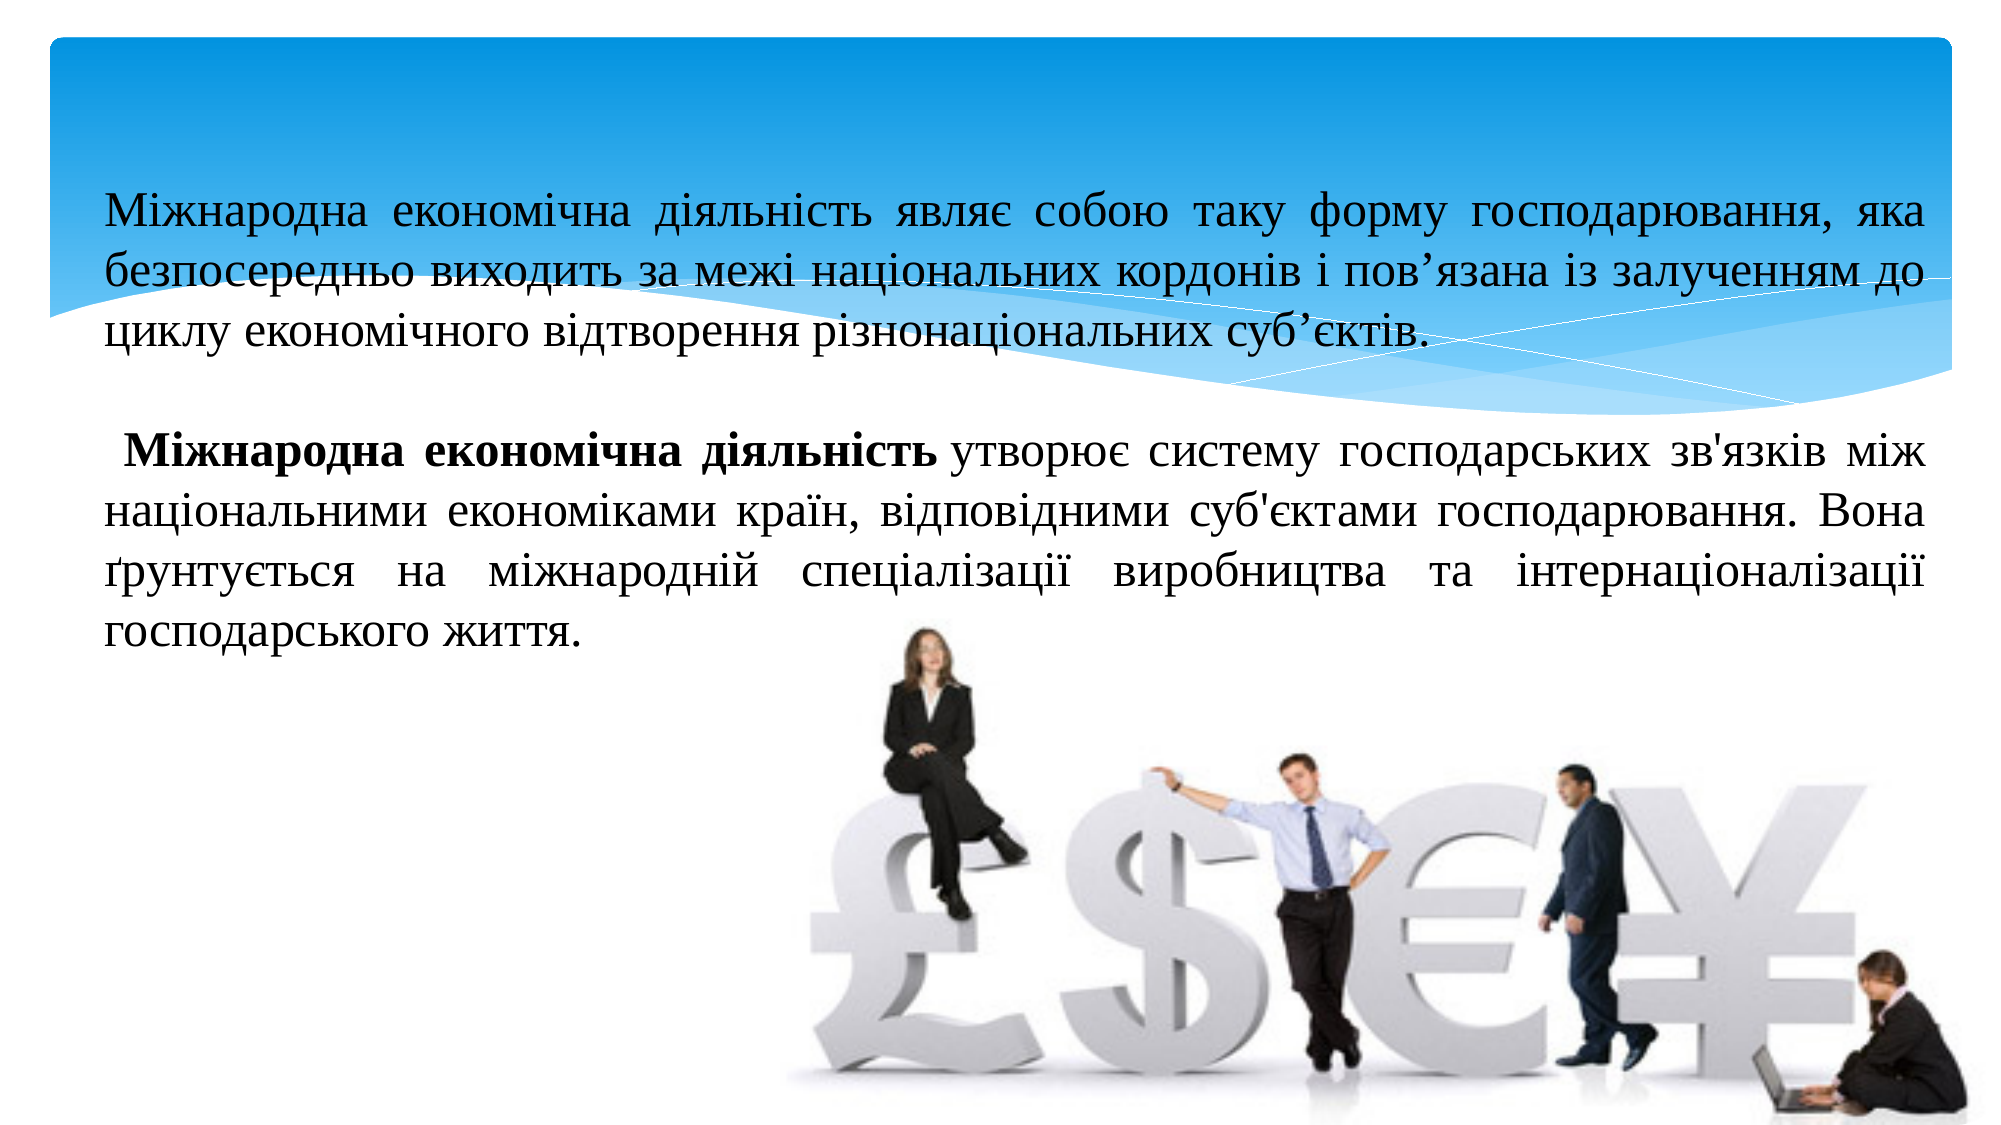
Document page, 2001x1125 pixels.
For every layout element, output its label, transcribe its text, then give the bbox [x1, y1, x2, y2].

picture [741, 617, 2000, 1125]
text_box Міжнародна економічна діяльність являє собою таку форму господарювання, яка безпосередньо виходить за межі національних кордонів і пов’язана із залученням до циклу економічного відтворення різнонаціональних суб’єктів. Міжнародна економічна діяльність утворює систему господарських зв'язків між національними економіками країн, відповідними суб'єктами господарювання. Вона ґрунтується на міжнародній спеціалізації виробництва та інтернаціоналізації господарського життя. [89, 168, 1942, 724]
